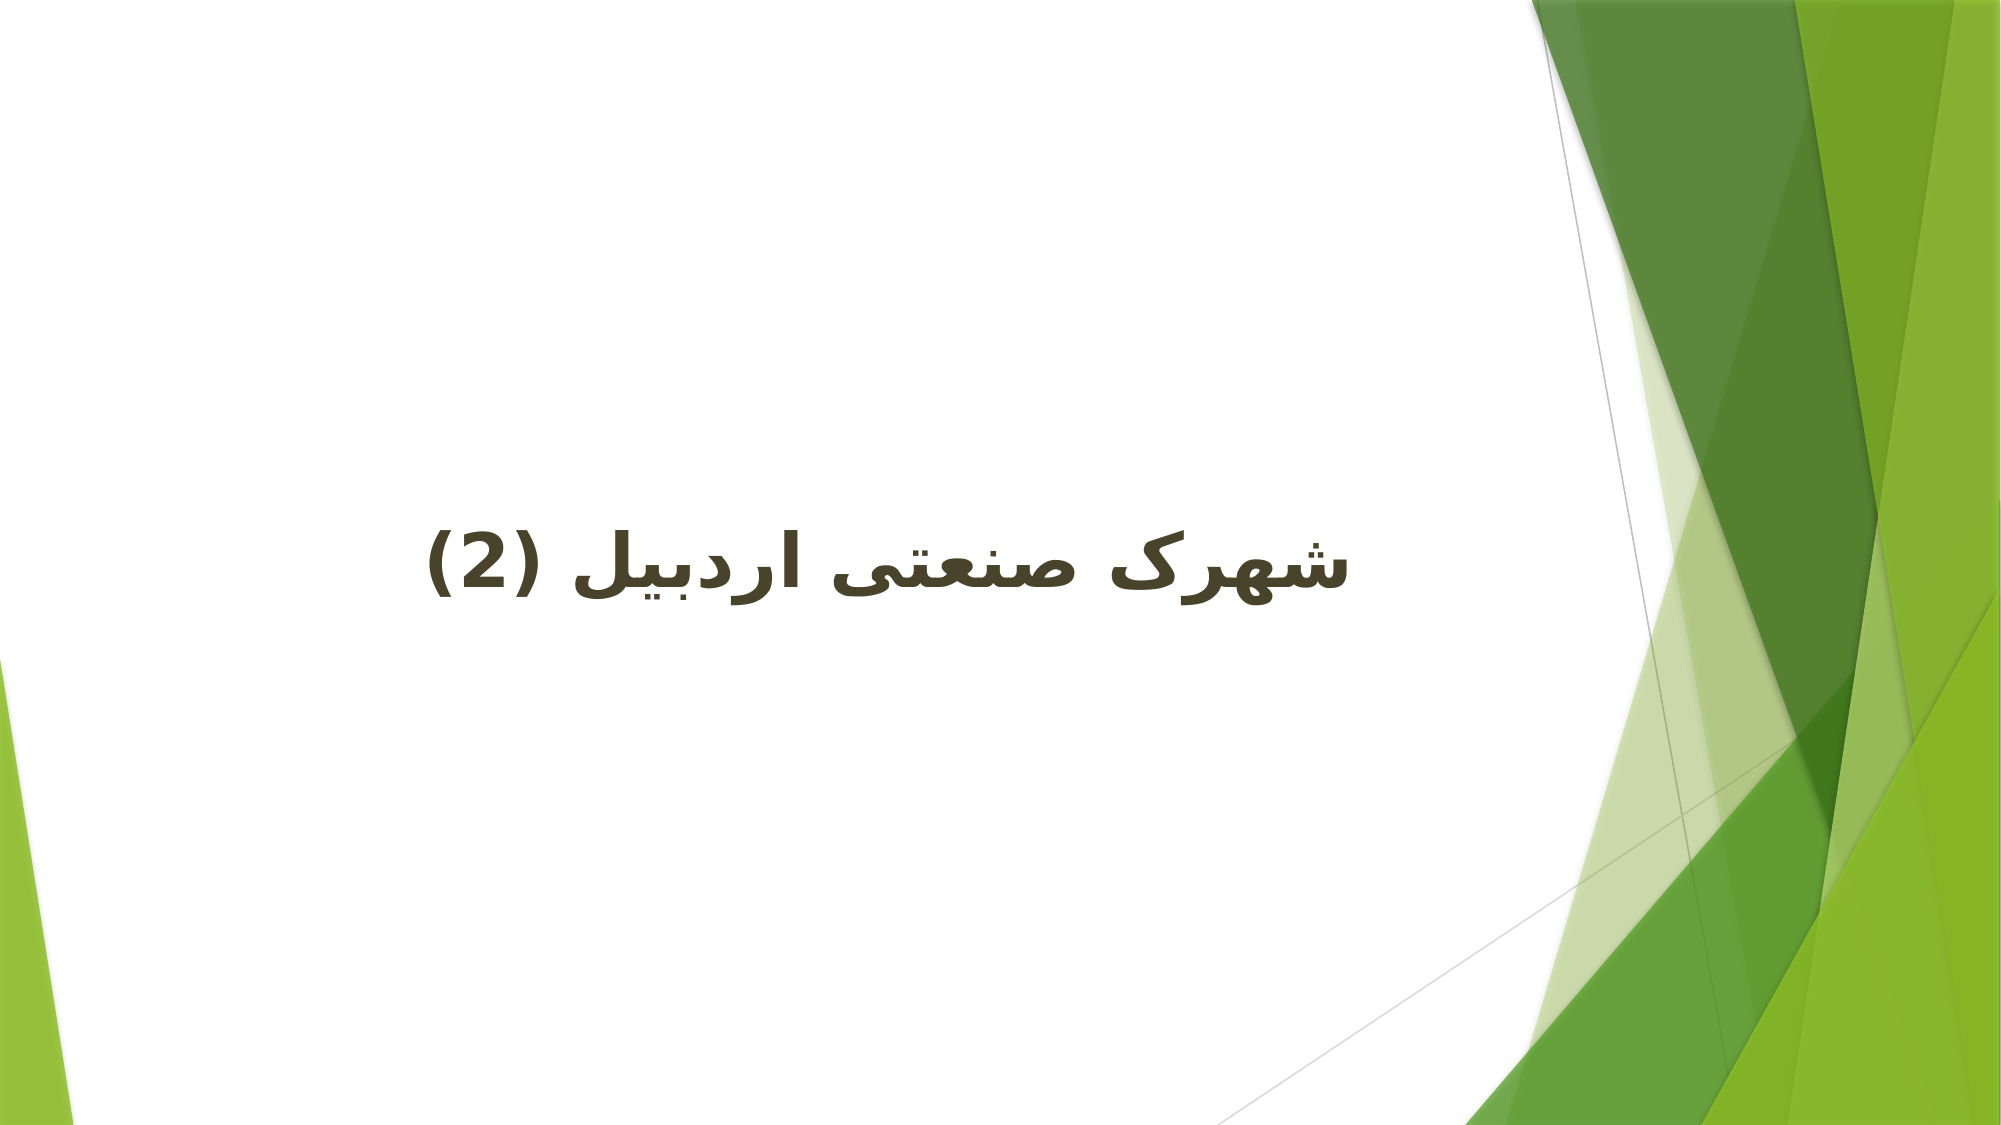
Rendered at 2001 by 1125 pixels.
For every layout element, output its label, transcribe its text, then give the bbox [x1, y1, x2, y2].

text_box شهرک صنعتی اردبیل (2) [266, 505, 1512, 610]
